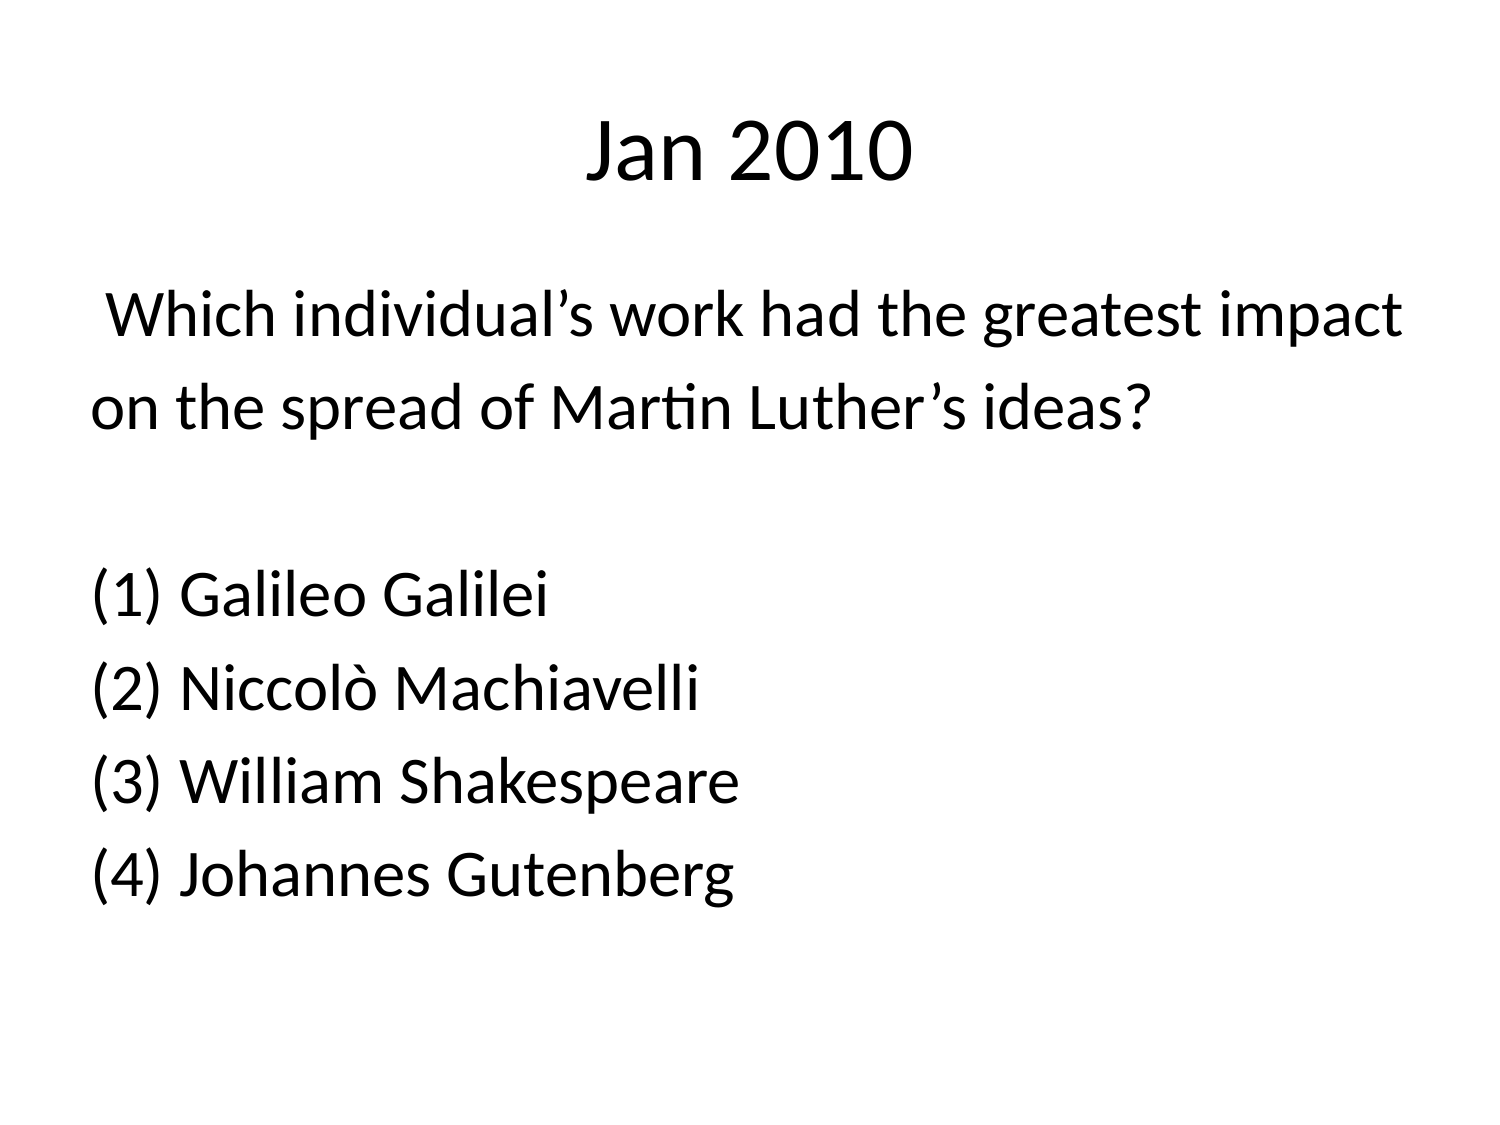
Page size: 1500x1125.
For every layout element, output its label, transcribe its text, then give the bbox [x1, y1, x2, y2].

title Jan 2010 [75, 50, 1425, 238]
list Which individual’s work had the greatest impact on the spread of Martin Luther’s ideas? (1) Galileo Galilei (2) Niccolò Machiavelli (3) William Shakespeare (4) Johannes Gutenberg [75, 262, 1425, 1005]
